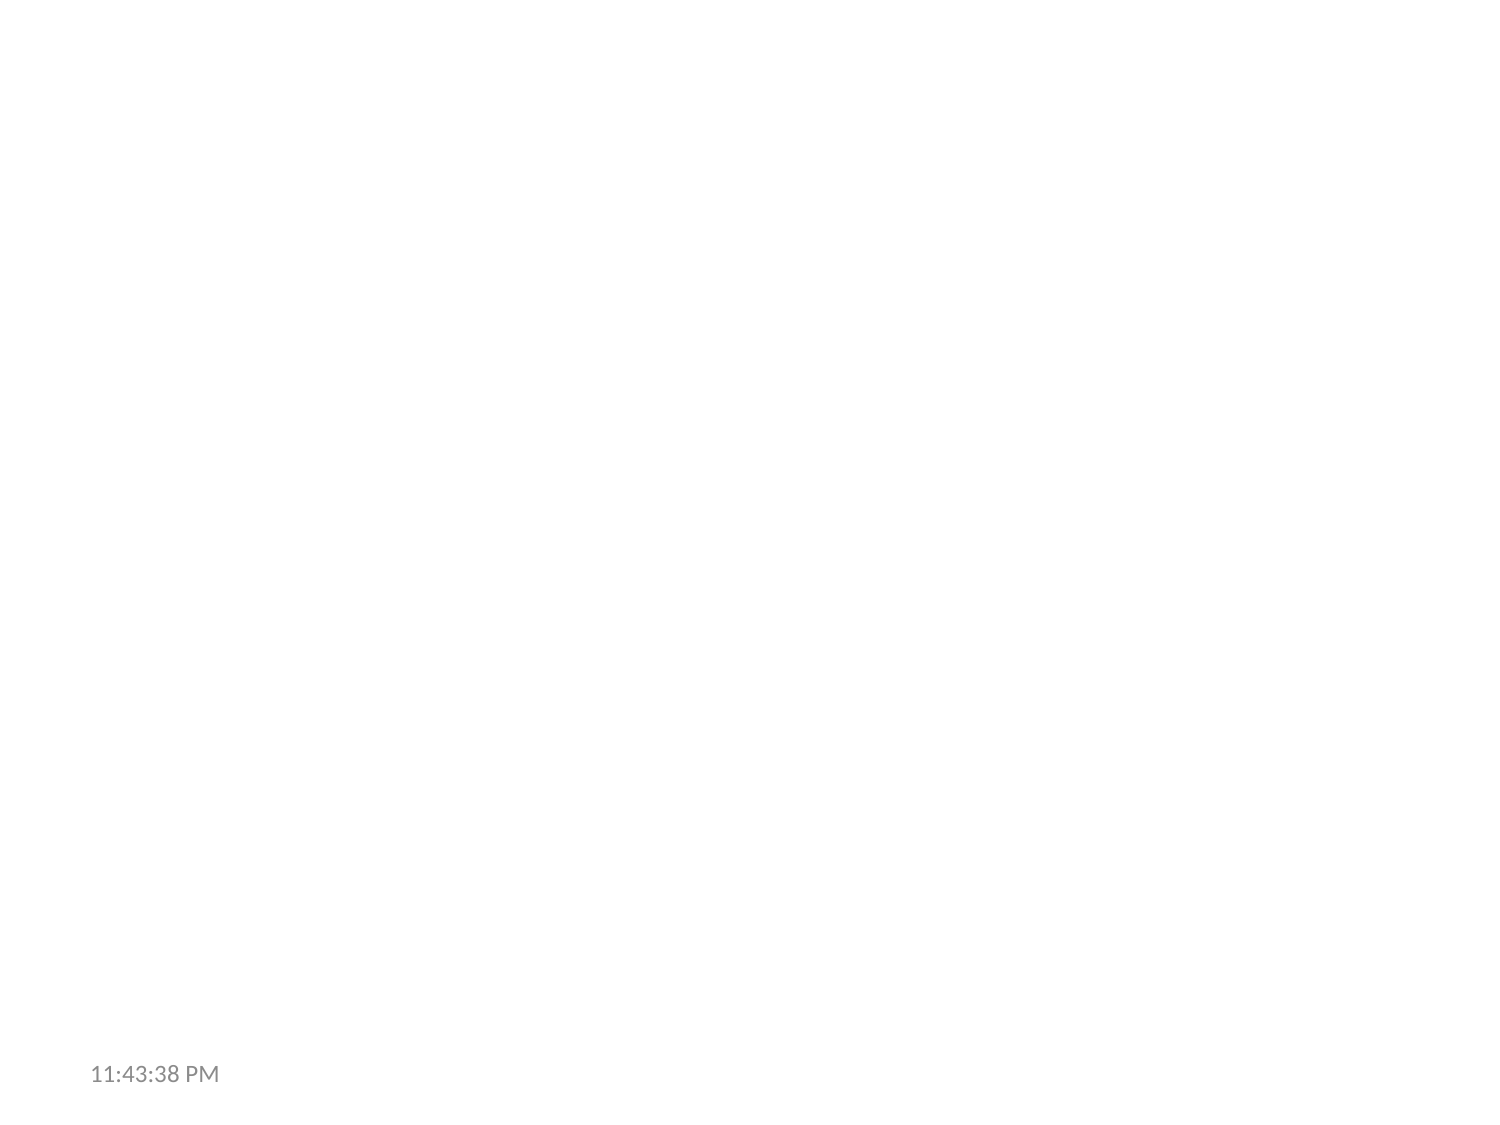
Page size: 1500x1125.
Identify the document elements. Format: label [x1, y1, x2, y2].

slide_number [75, 1042, 425, 1103]
